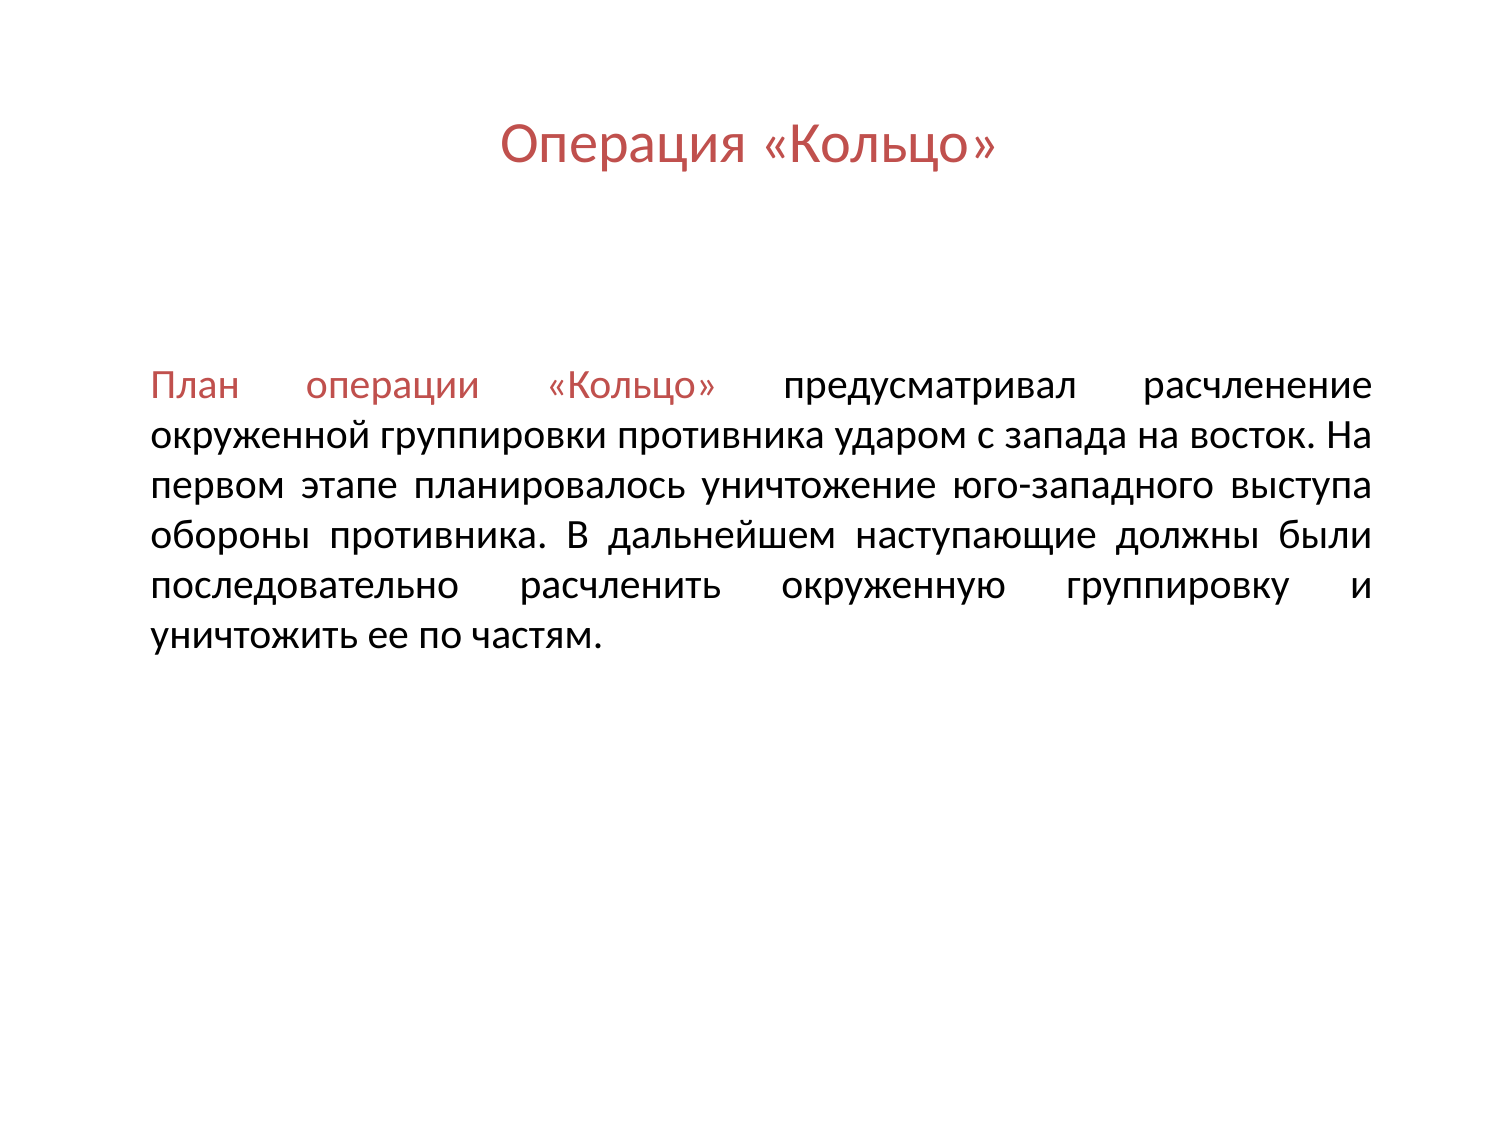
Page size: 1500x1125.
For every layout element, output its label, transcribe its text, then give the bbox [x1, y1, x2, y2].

text_box План операции «Кольцо» предусматривал расчленение окруженной группировки противника ударом с запада на восток. На первом этапе планировалось уничтожение юго-западного выступа обороны противника. В дальнейшем наступающие должны были последовательно расчленить окруженную группировку и уничтожить ее по частям. [135, 349, 1388, 665]
title Операция «Кольцо» [75, 45, 1425, 233]
